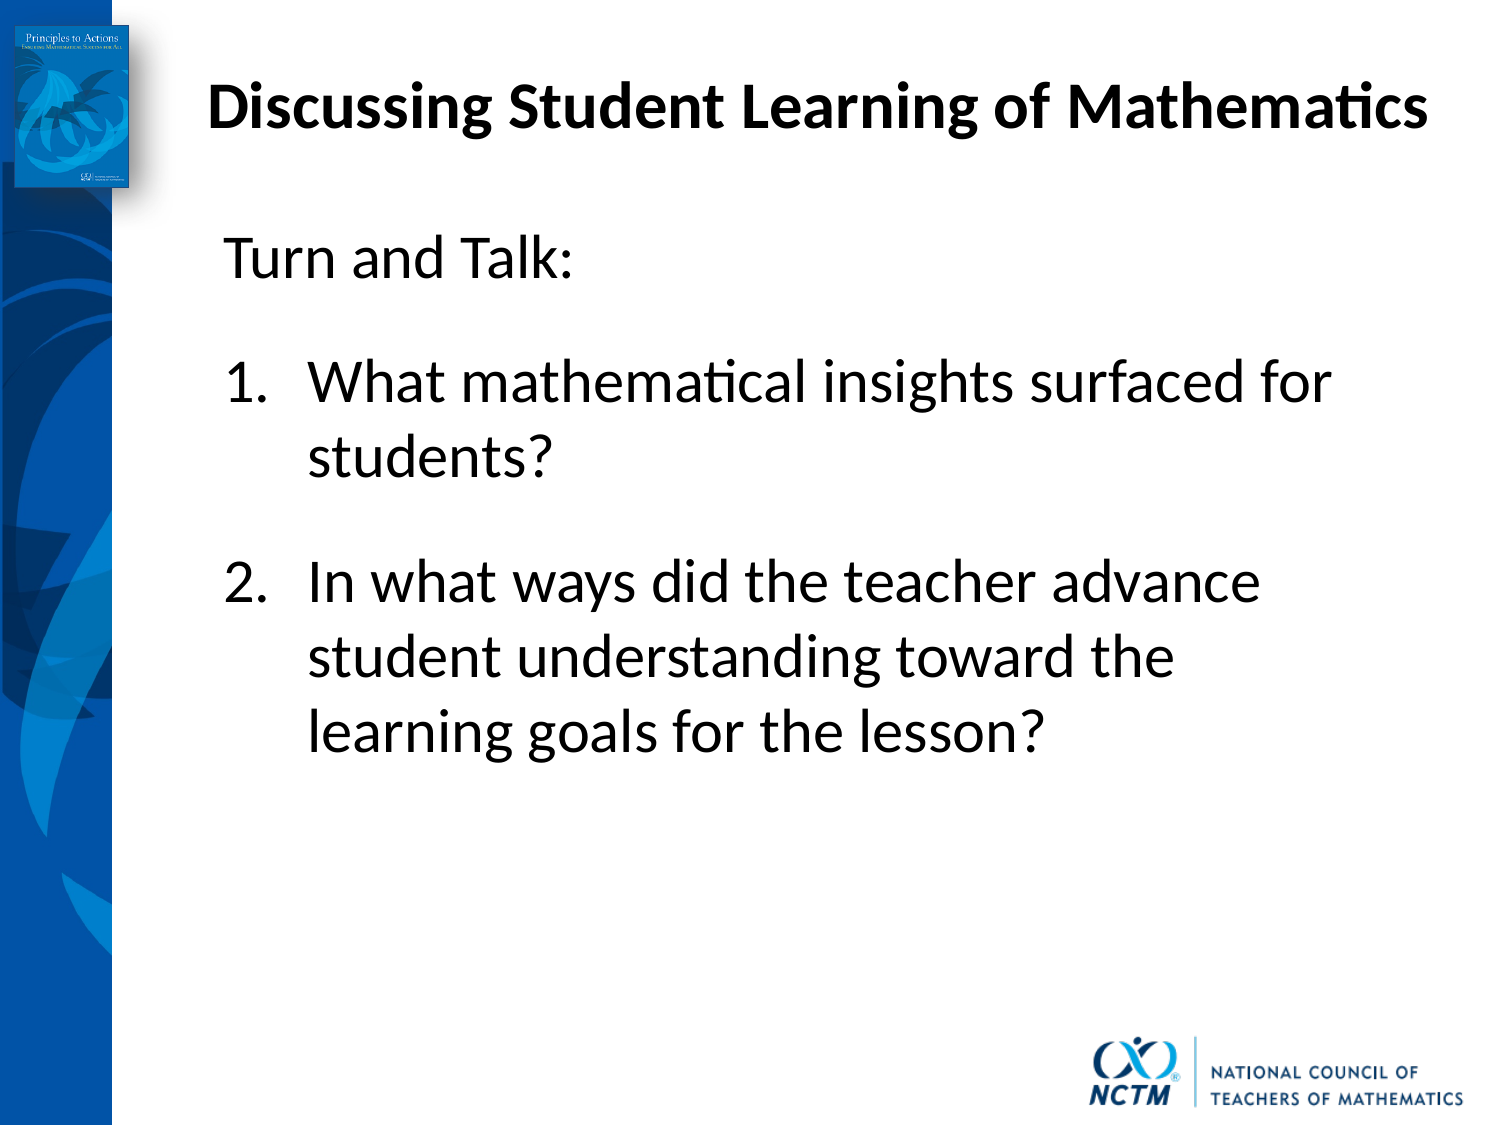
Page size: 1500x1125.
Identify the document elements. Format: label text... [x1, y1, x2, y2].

list Turn and Talk: What mathematical insights surfaced for students? In what ways did the teacher advance student understanding toward the learning goals for the lesson? [208, 208, 1394, 852]
title Discussing Student Learning of Mathematics [167, 45, 1470, 159]
picture [15, 26, 128, 187]
picture [0, 0, 112, 1125]
